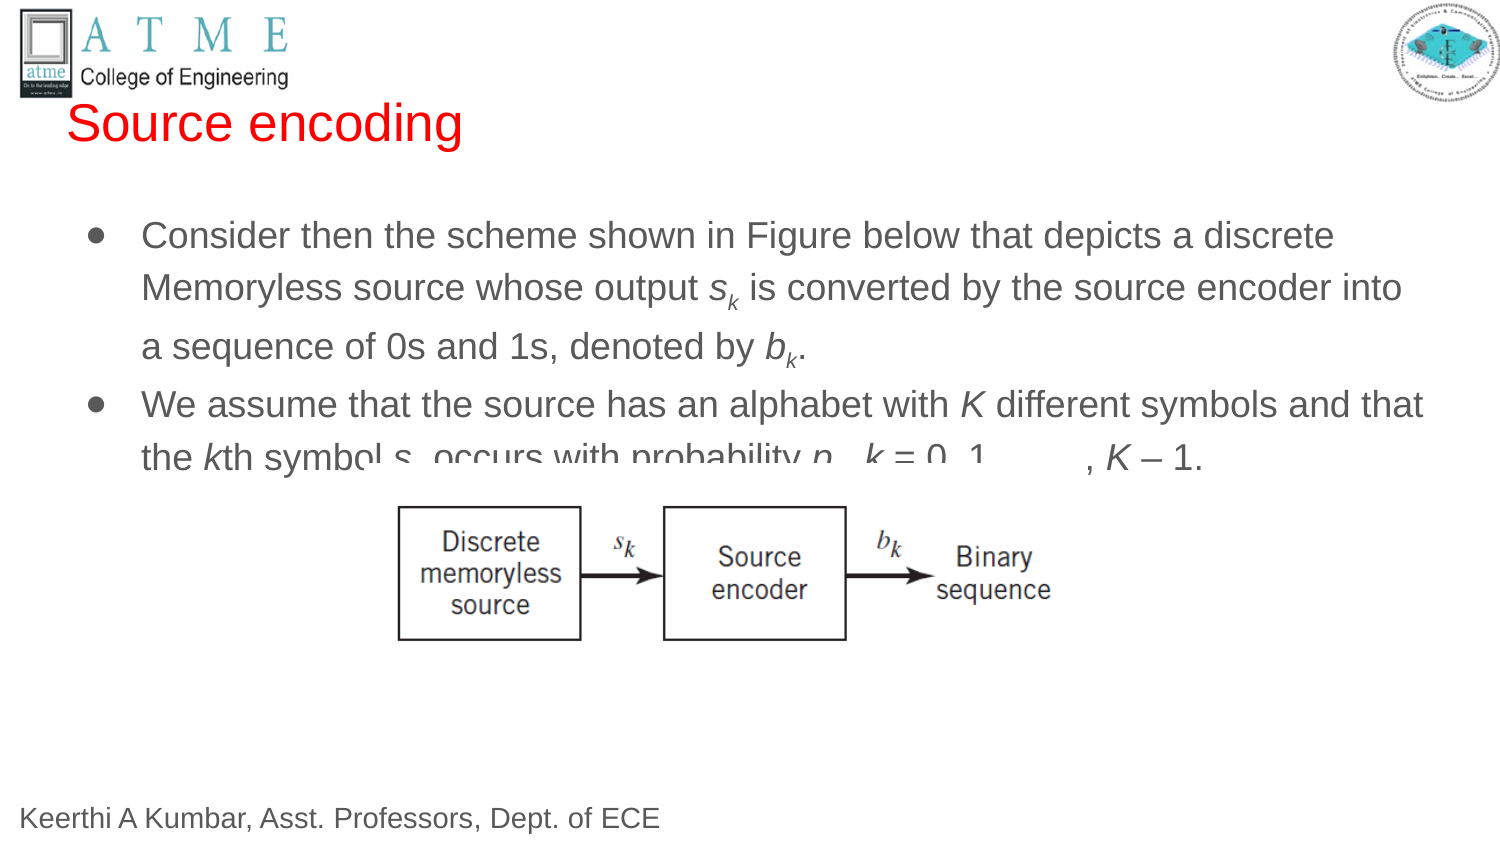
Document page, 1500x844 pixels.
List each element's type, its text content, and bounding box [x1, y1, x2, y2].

picture [363, 463, 1083, 664]
picture [1389, 1, 1500, 104]
list Consider then the scheme shown in Figure below that depicts a discrete Memoryless source whose output sk is converted by the source encoder into a sequence of 0s and 1s, denoted by bk. We assume that the source has an alphabet with K different symbols and that the kth symbol sk occurs with probability pk, k = 0, 1, ……, K – 1. [51, 189, 1449, 750]
title Source encoding [51, 72, 1449, 167]
picture [17, 6, 295, 99]
